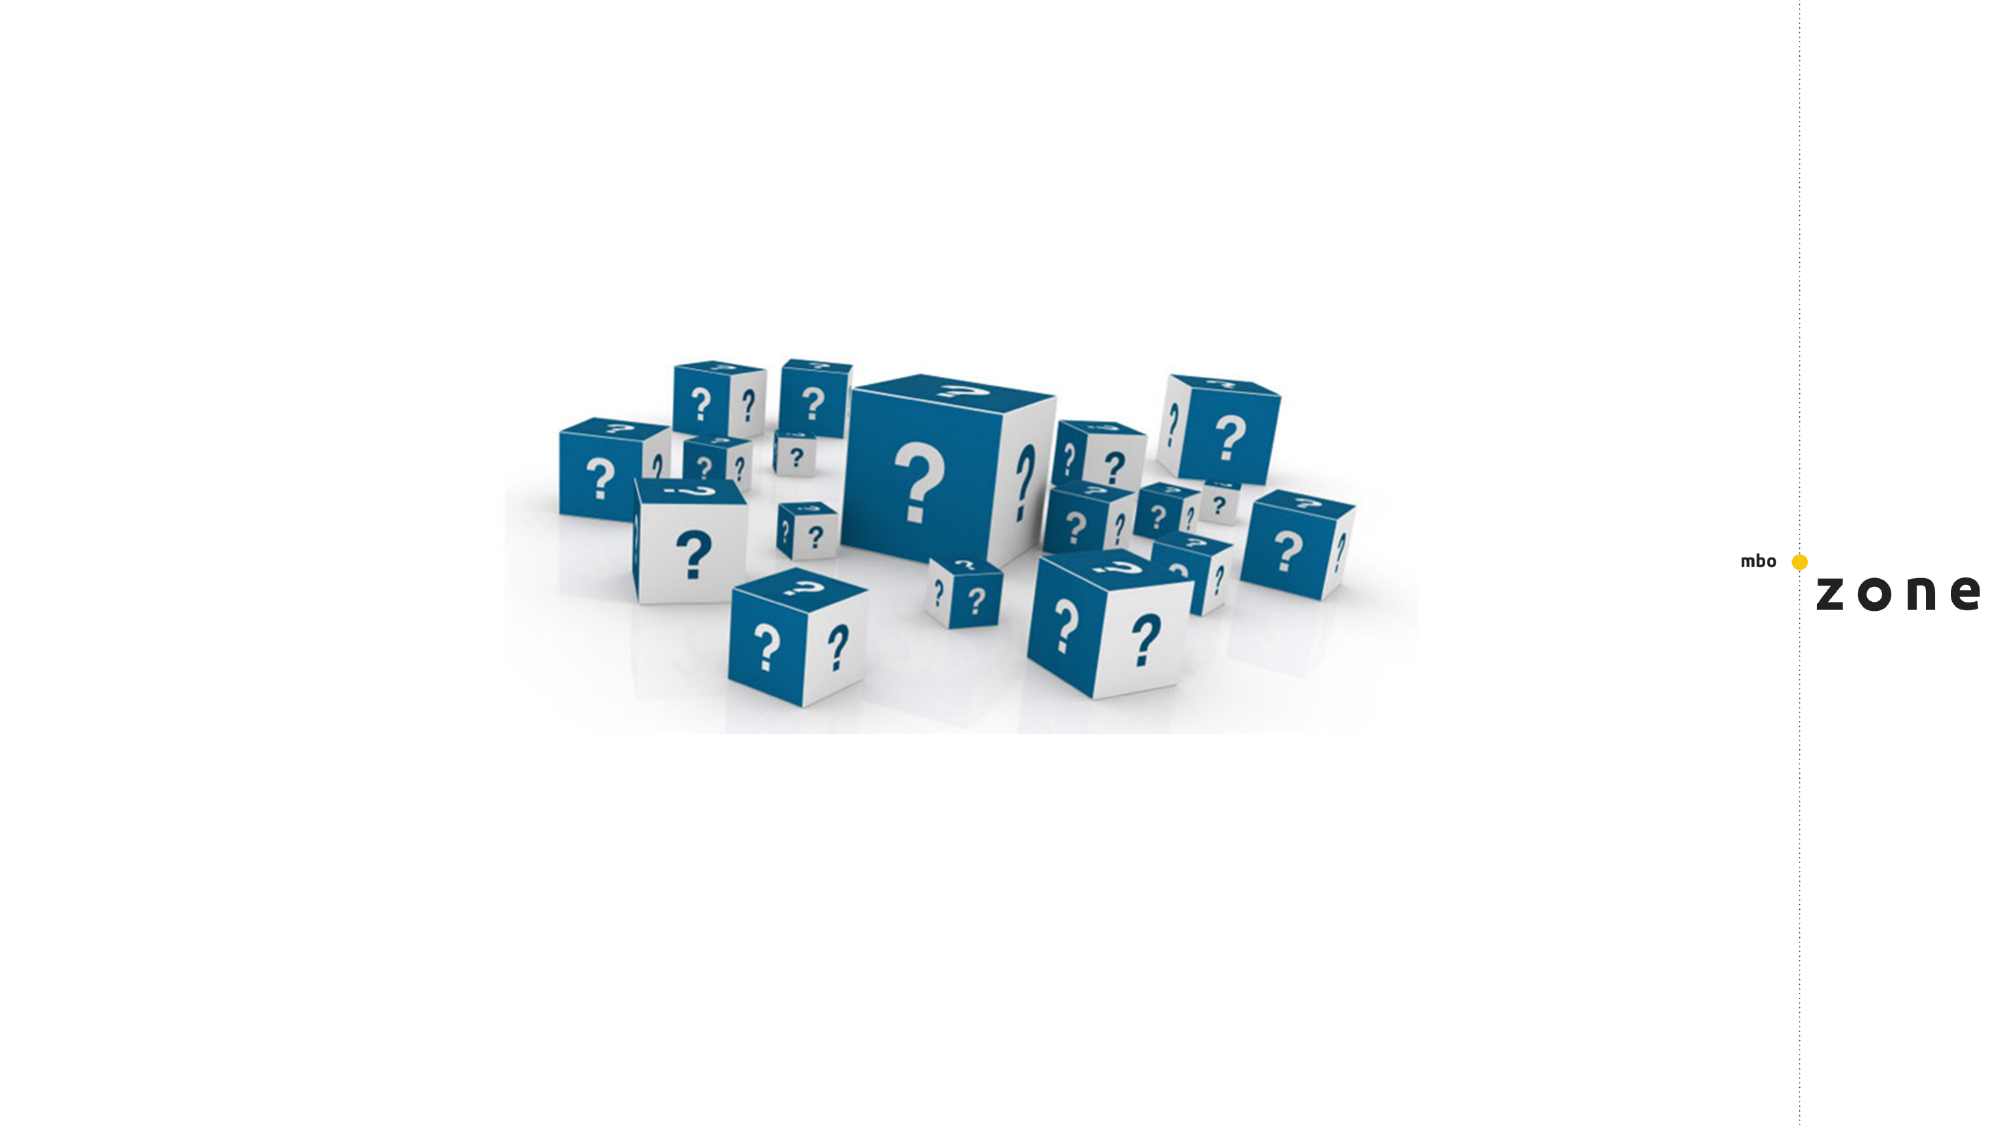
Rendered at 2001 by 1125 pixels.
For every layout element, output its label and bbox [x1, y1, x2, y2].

picture [1596, 0, 2001, 1125]
picture [436, 333, 1479, 734]
